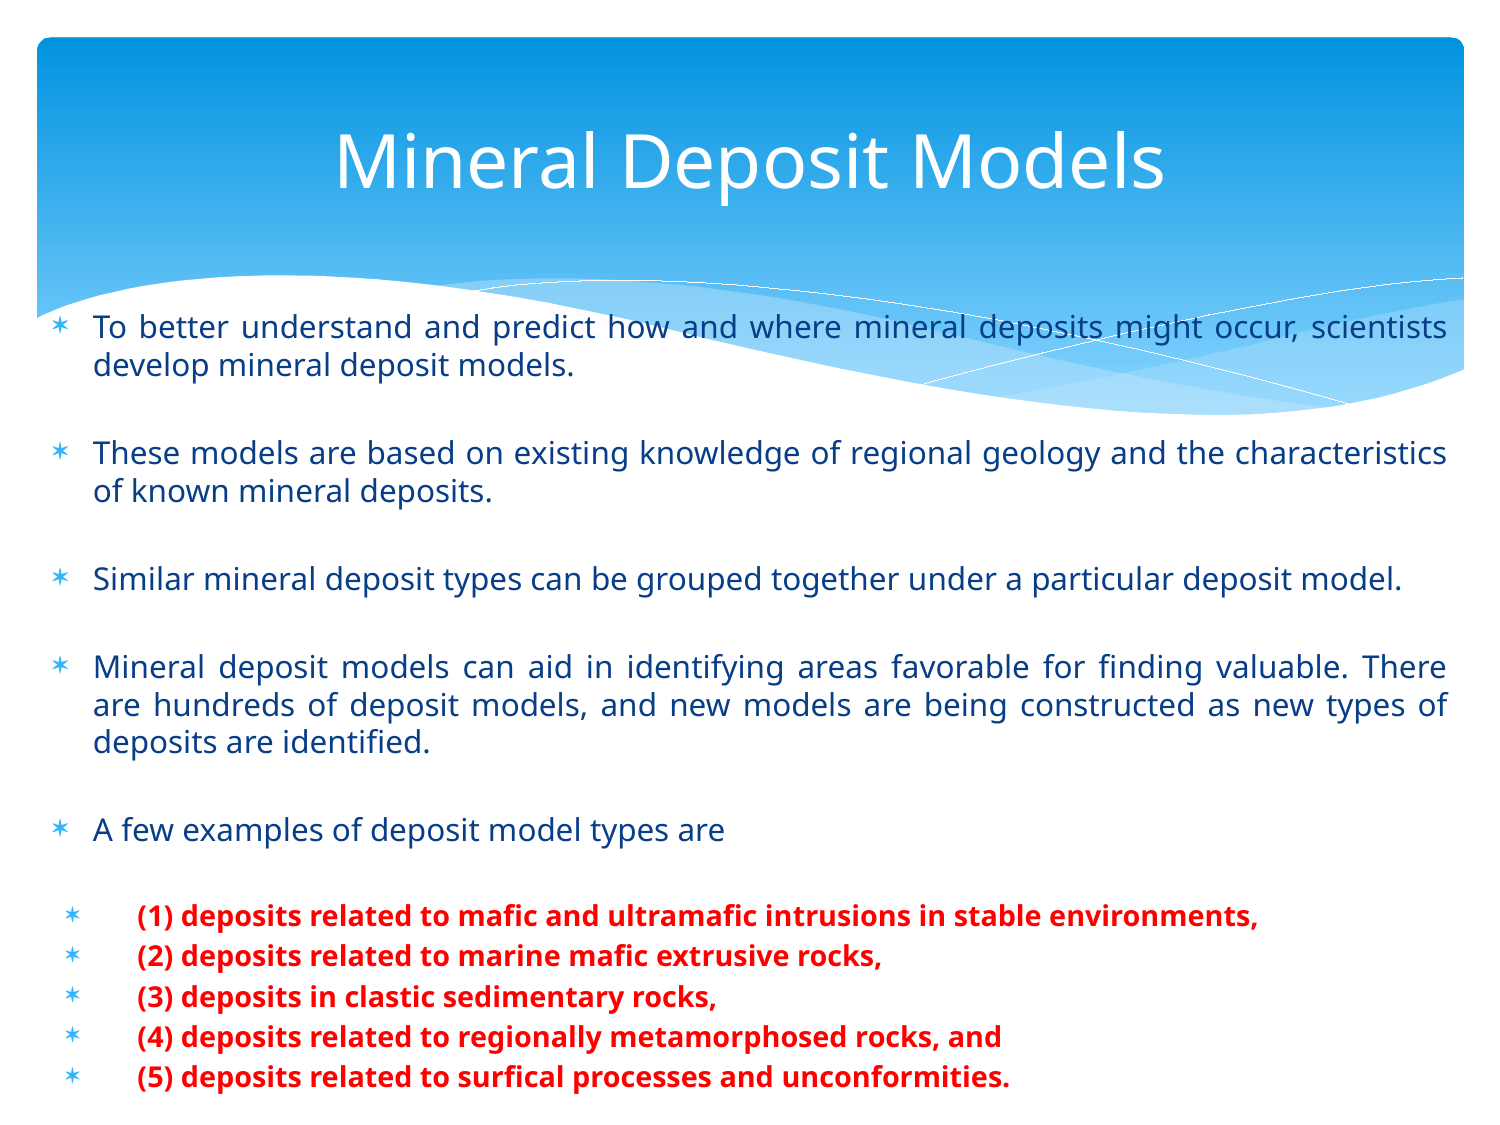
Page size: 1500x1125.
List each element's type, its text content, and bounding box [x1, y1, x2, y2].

title Mineral Deposit Models [75, 55, 1425, 261]
list To better understand and predict how and where mineral deposits might occur, scientists develop mineral deposit models. These models are based on existing knowledge of regional geology and the characteristics of known mineral deposits. Similar mineral deposit types can be grouped together under a particular deposit model. Mineral deposit models can aid in identifying areas favorable for finding valuable. There are hundreds of deposit models, and new models are being constructed as new types of deposits are identified. A few examples of deposit model types are (1) deposits related to mafic and ultramafic intrusions in stable environments, (2) deposits related to marine mafic extrusive rocks, (3) deposits in clastic sedimentary rocks, (4) deposits related to regionally metamorphosed rocks, and (5) deposits related to surfical processes and unconformities. [37, 299, 1463, 1125]
